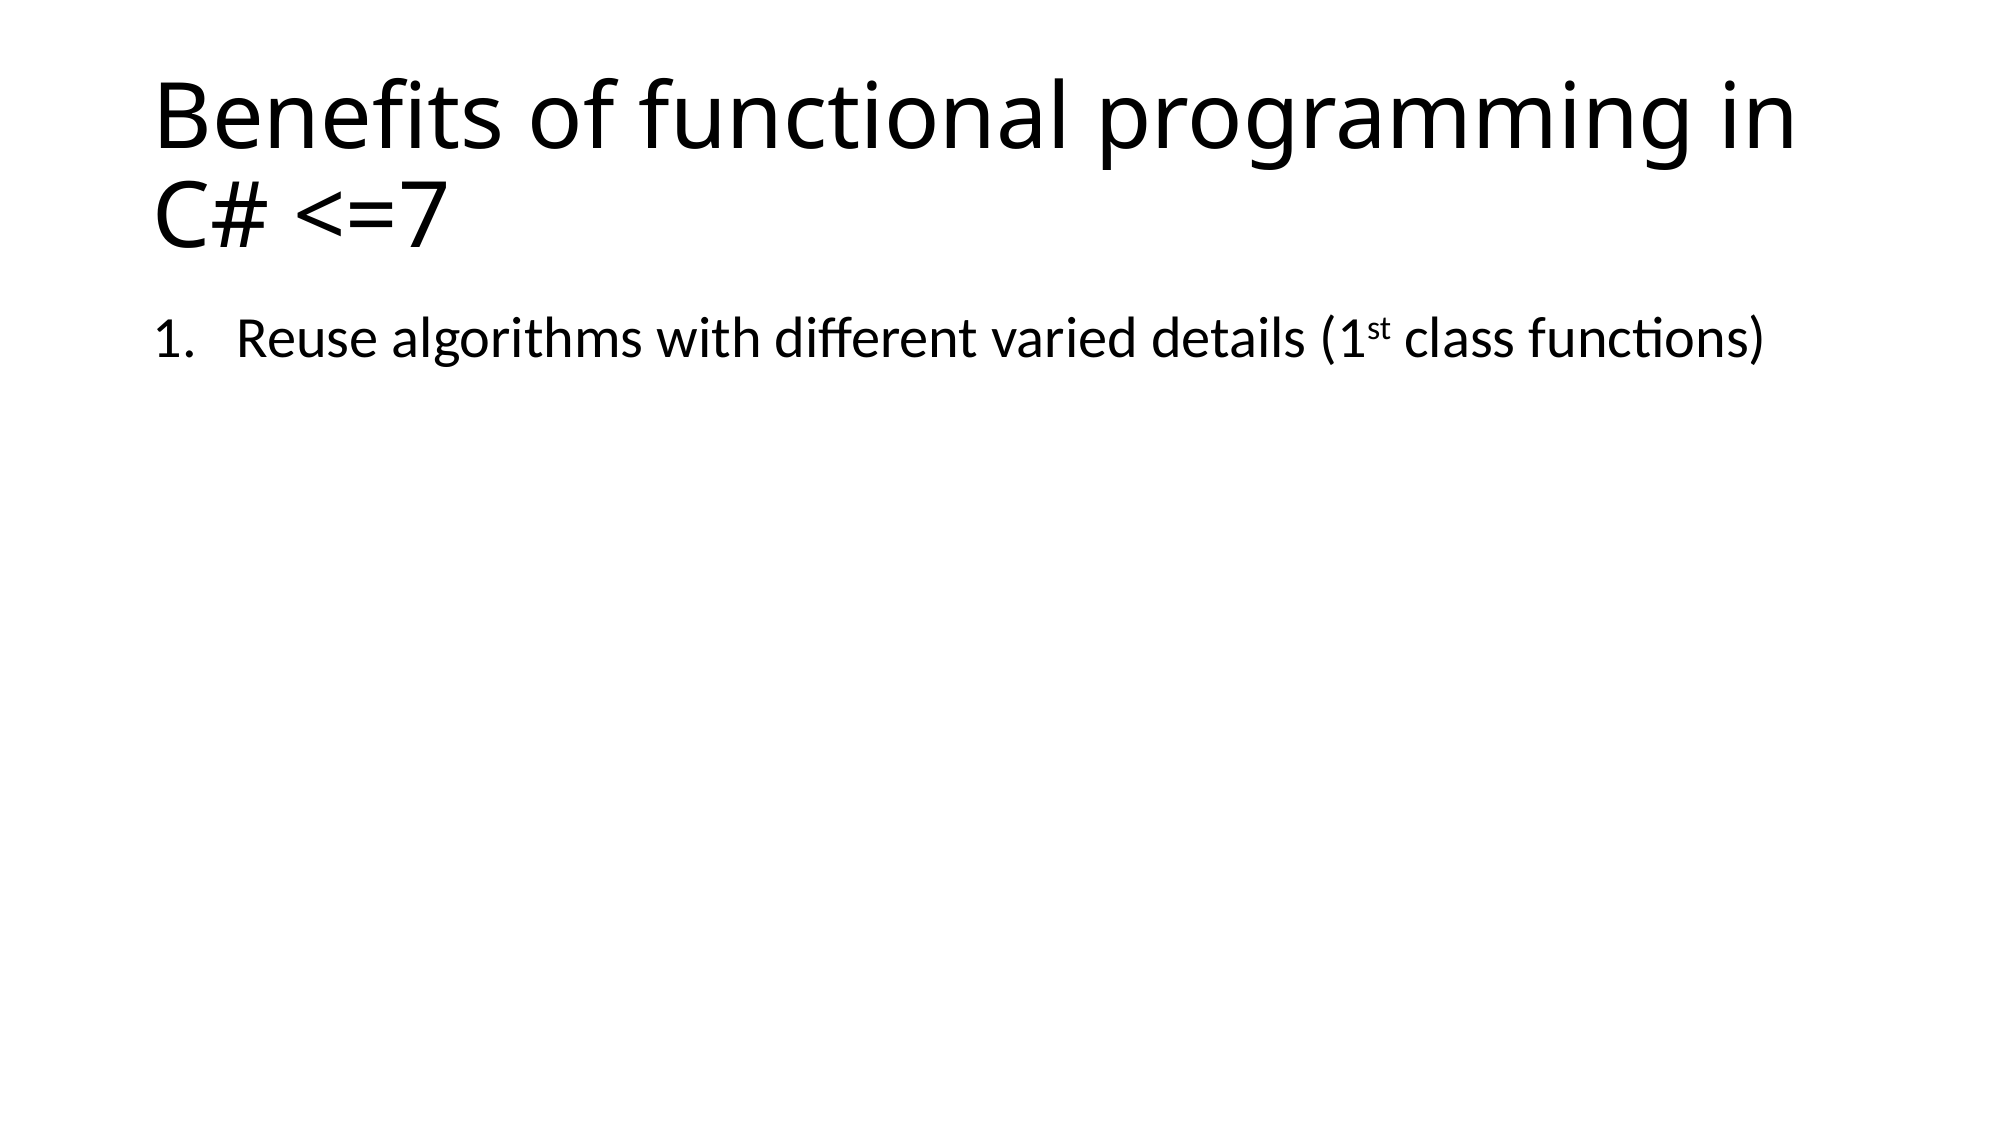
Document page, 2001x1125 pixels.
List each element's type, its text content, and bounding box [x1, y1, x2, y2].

list Reuse algorithms with different varied details (1st class functions) [137, 299, 1863, 1014]
title Benefits of functional programming in C# <=7 [137, 59, 1863, 278]
